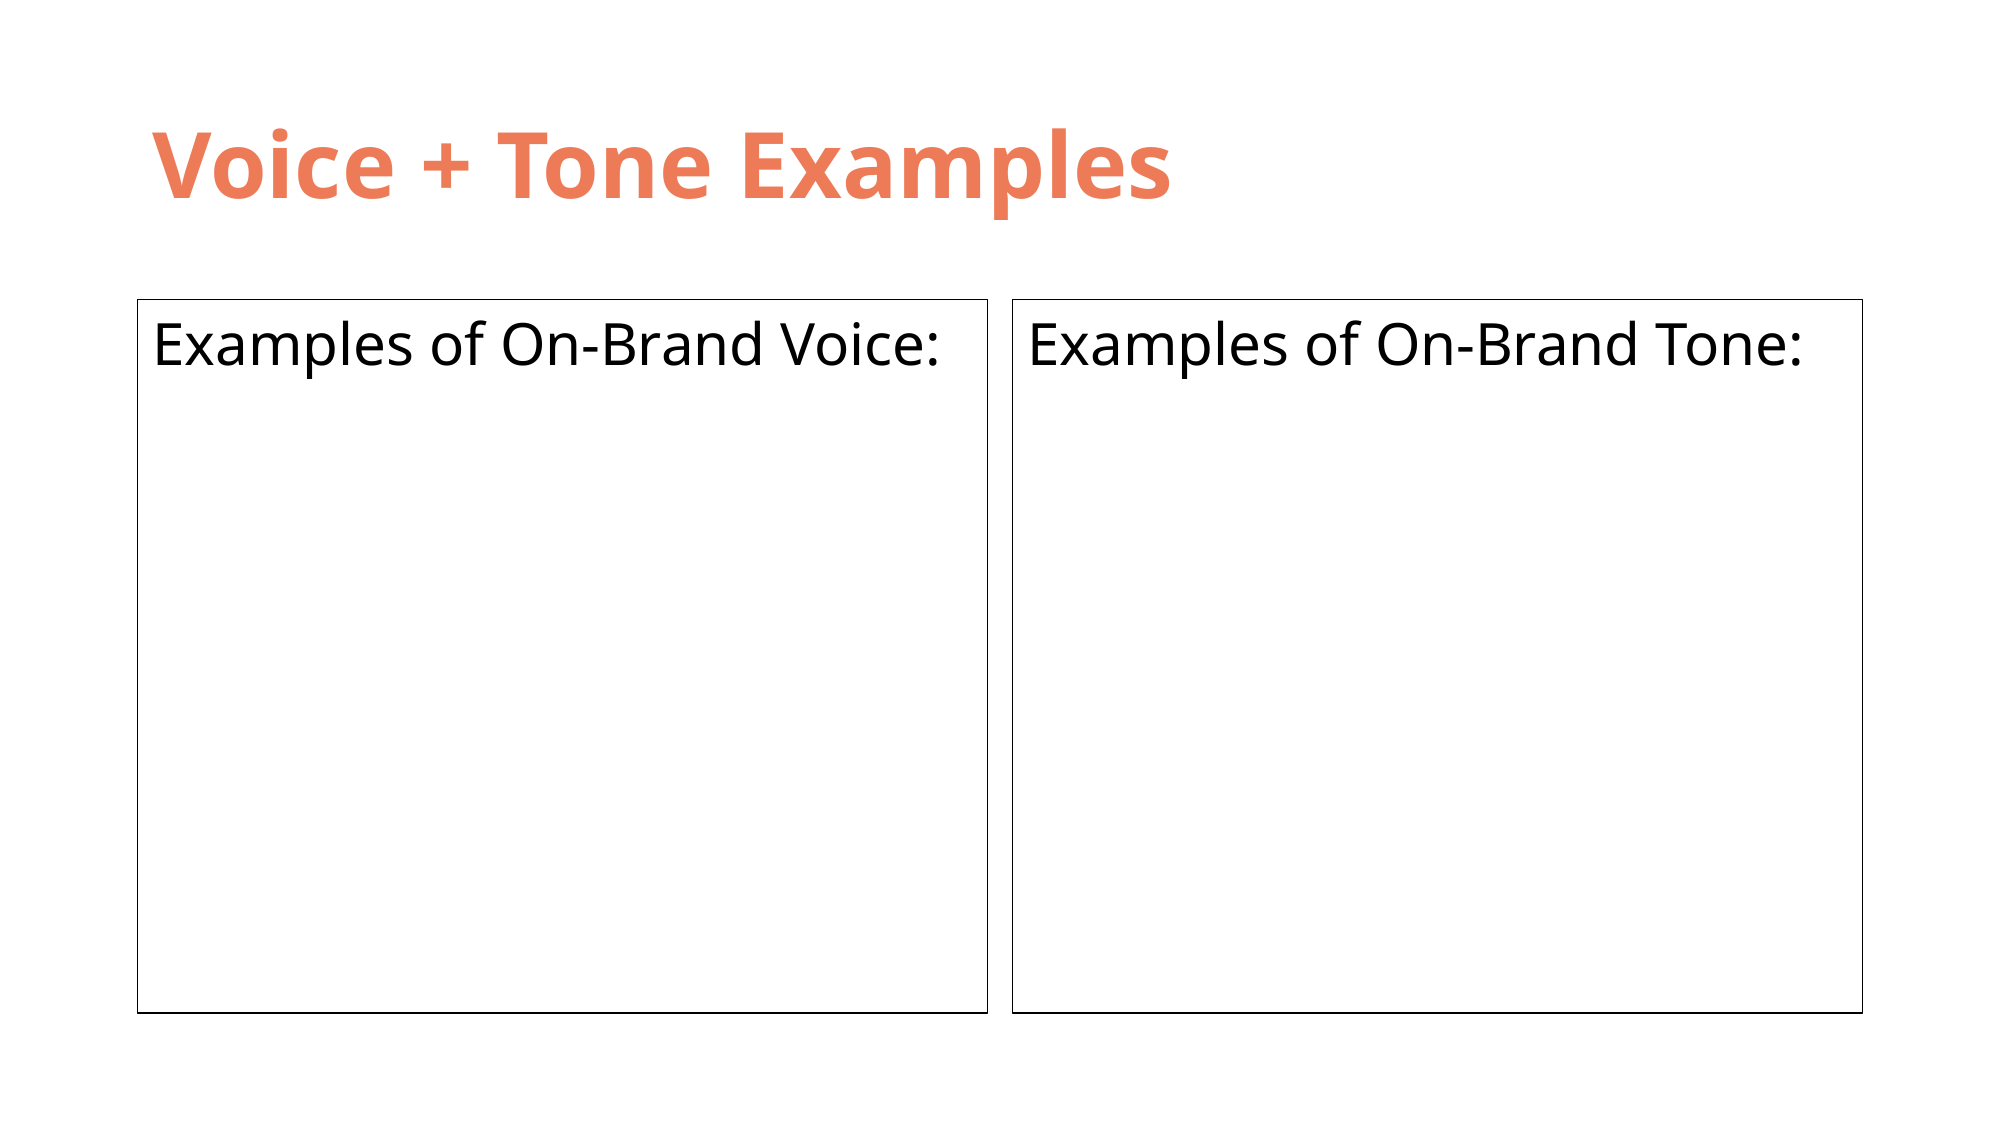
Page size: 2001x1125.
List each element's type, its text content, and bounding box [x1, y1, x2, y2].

title Voice + Tone Examples [137, 59, 1863, 278]
list Examples of On-Brand Tone: [1012, 299, 1863, 1014]
list Examples of On-Brand Voice: [137, 299, 988, 1014]
